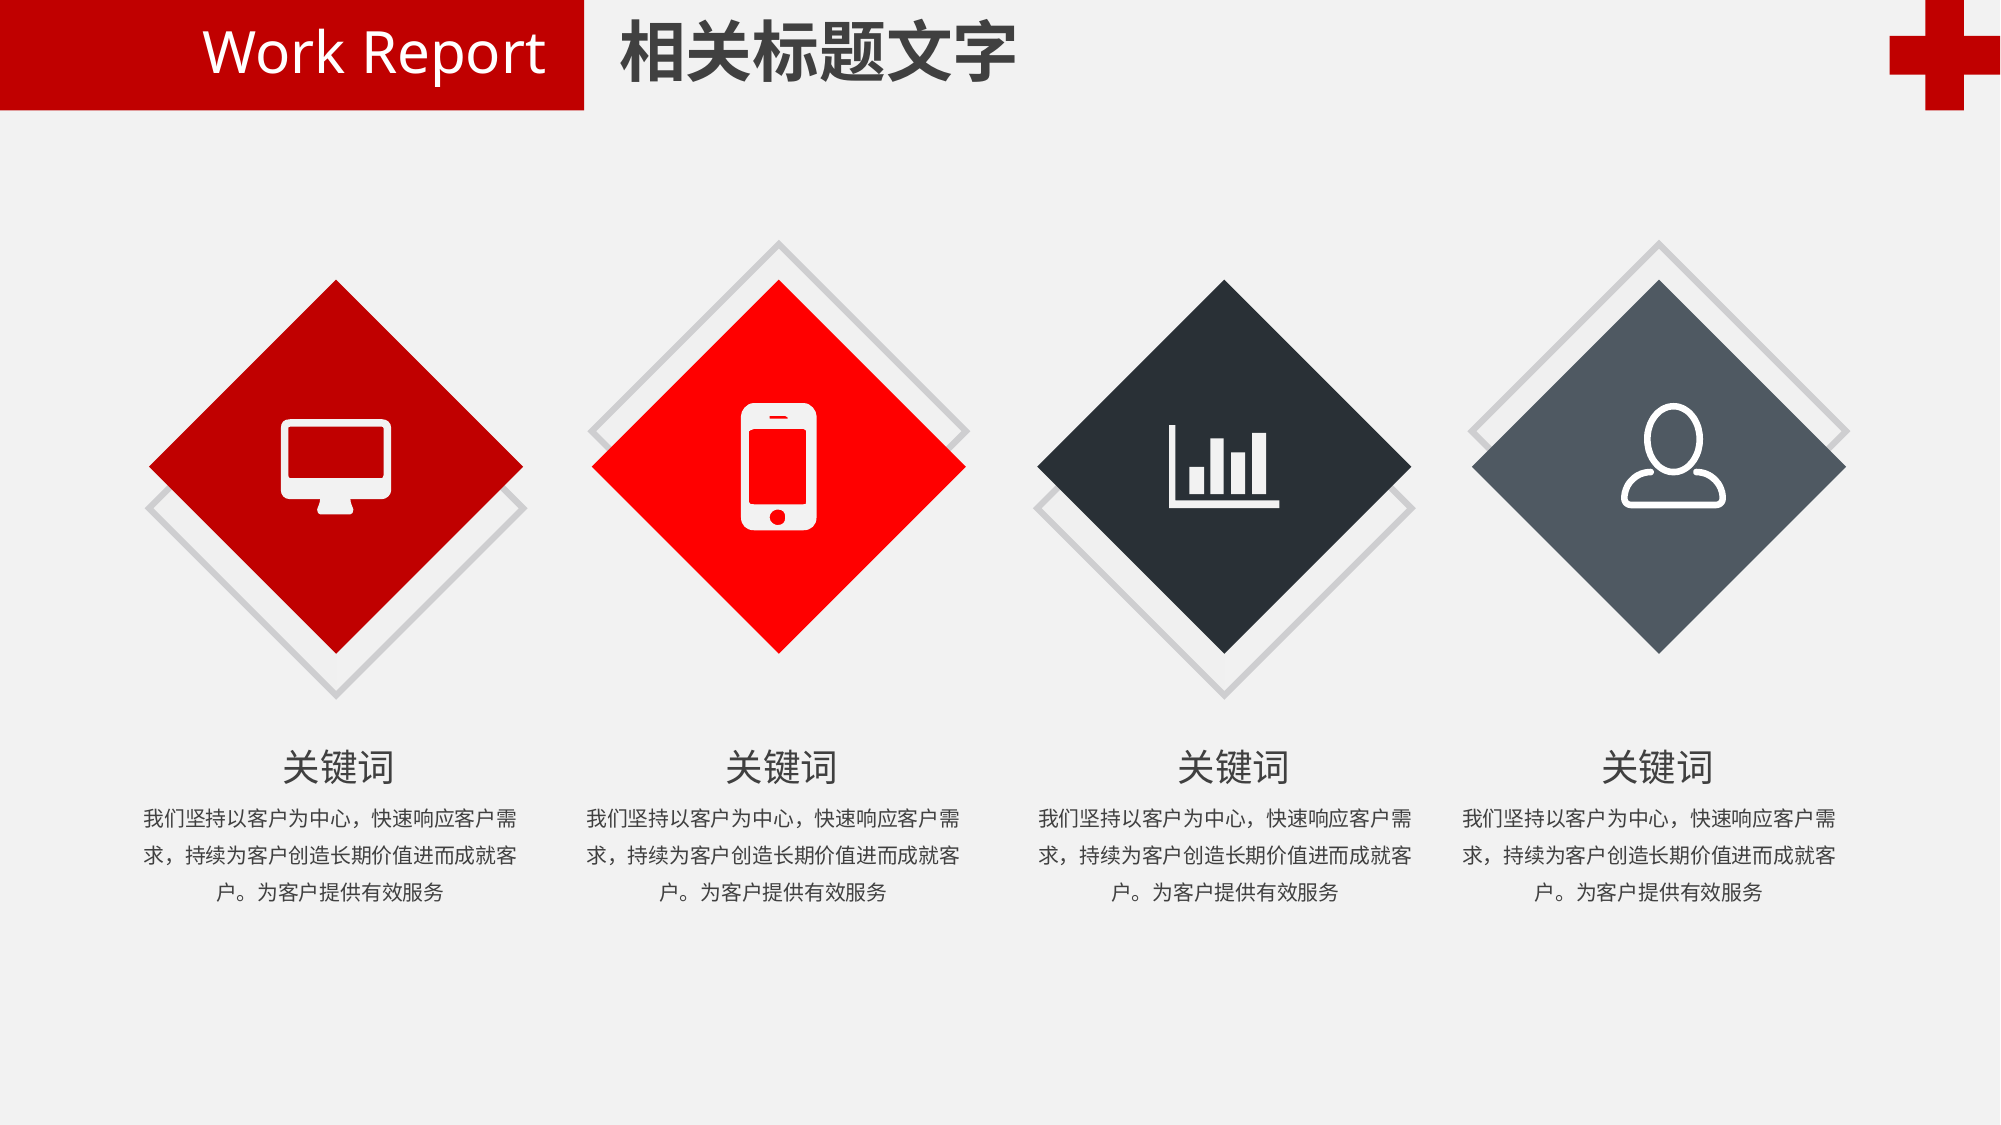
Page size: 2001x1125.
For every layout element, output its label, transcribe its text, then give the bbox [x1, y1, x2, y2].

text_box [1471, 279, 1847, 654]
text_box [1035, 487, 1413, 697]
text_box [1168, 424, 1281, 509]
text_box [1644, 402, 1704, 476]
text_box 相关标题文字 [604, 11, 1286, 98]
text_box [739, 402, 818, 532]
text_box [1470, 242, 1848, 449]
text_box [1621, 468, 1726, 509]
text_box [1037, 279, 1412, 654]
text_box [1017, 714, 1433, 914]
text_box [591, 279, 966, 654]
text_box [565, 714, 982, 914]
text_box [279, 418, 393, 516]
text_box [147, 487, 525, 697]
text_box [148, 279, 524, 654]
text_box [590, 242, 968, 449]
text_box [1440, 714, 1857, 914]
text_box Work Report [187, 15, 561, 94]
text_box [122, 714, 539, 914]
